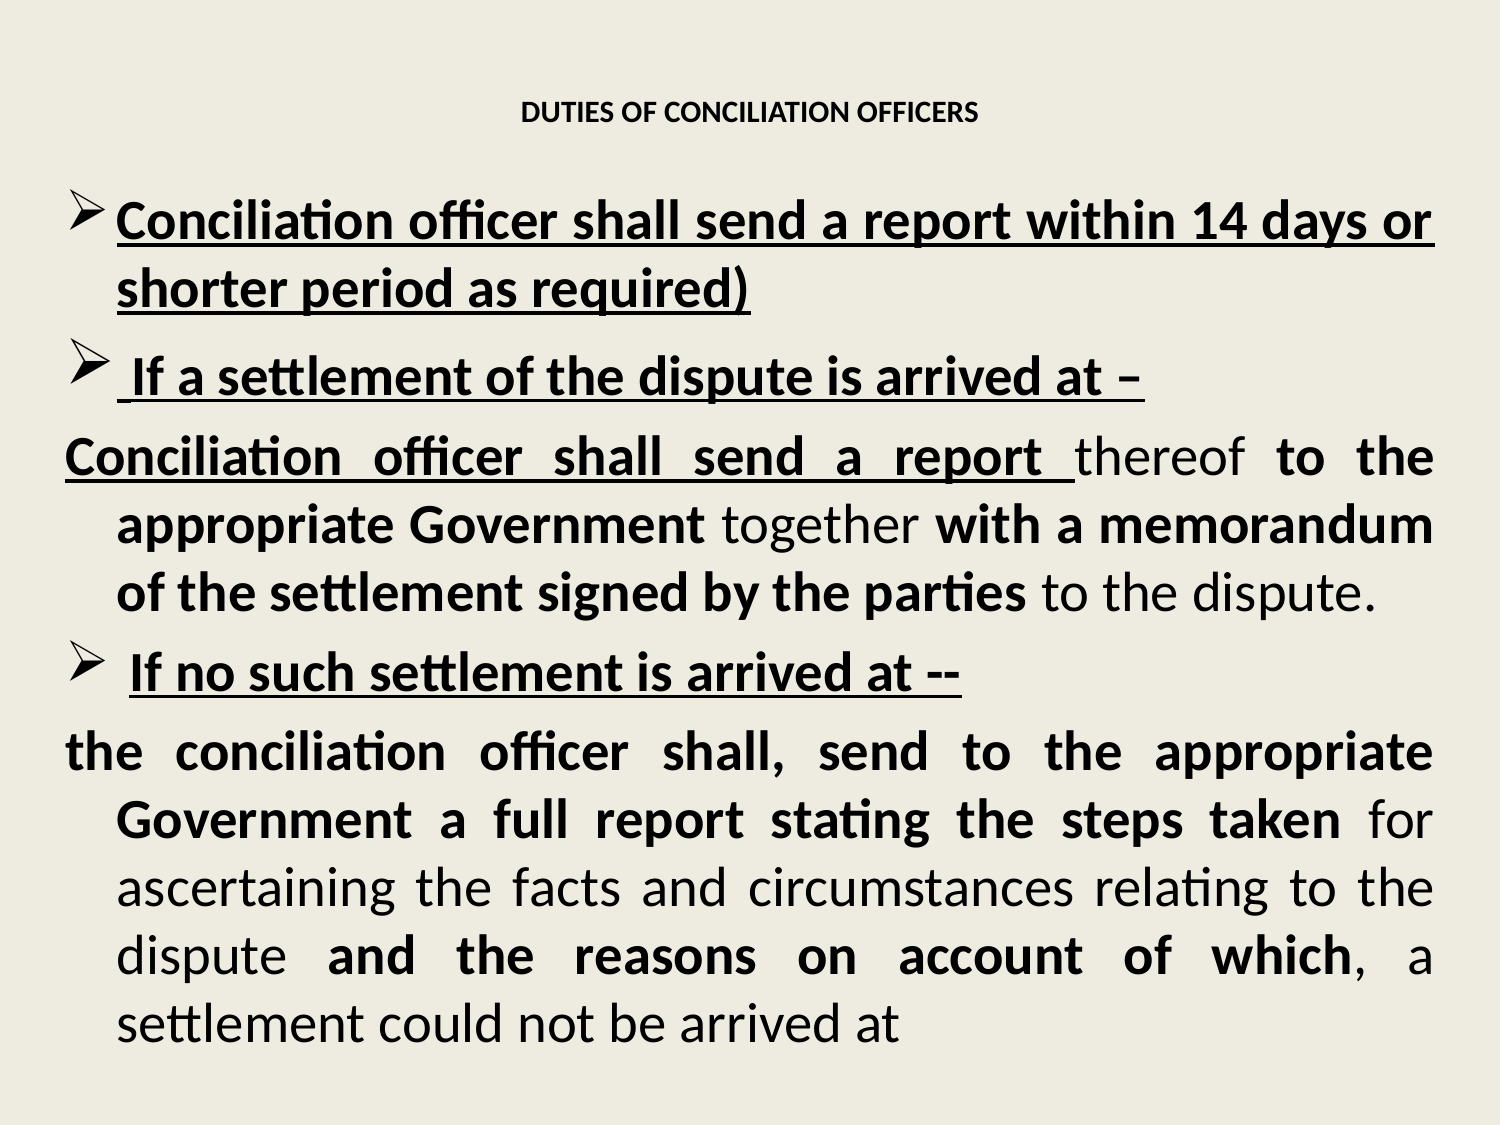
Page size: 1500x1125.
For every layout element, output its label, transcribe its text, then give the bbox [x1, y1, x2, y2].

list Conciliation officer shall send a report within 14 days or shorter period as required) If a settlement of the dispute is arrived at – Conciliation officer shall send a report thereof to the appropriate Government together with a memorandum of the settlement signed by the parties to the dispute. If no such settlement is arrived at -- the conciliation officer shall, send to the appropriate Government a full report stating the steps taken for ascertaining the facts and circumstances relating to the dispute and the reasons on account of which, a settlement could not be arrived at [50, 174, 1450, 1088]
title DUTIES OF CONCILIATION OFFICERS [75, 45, 1425, 174]
